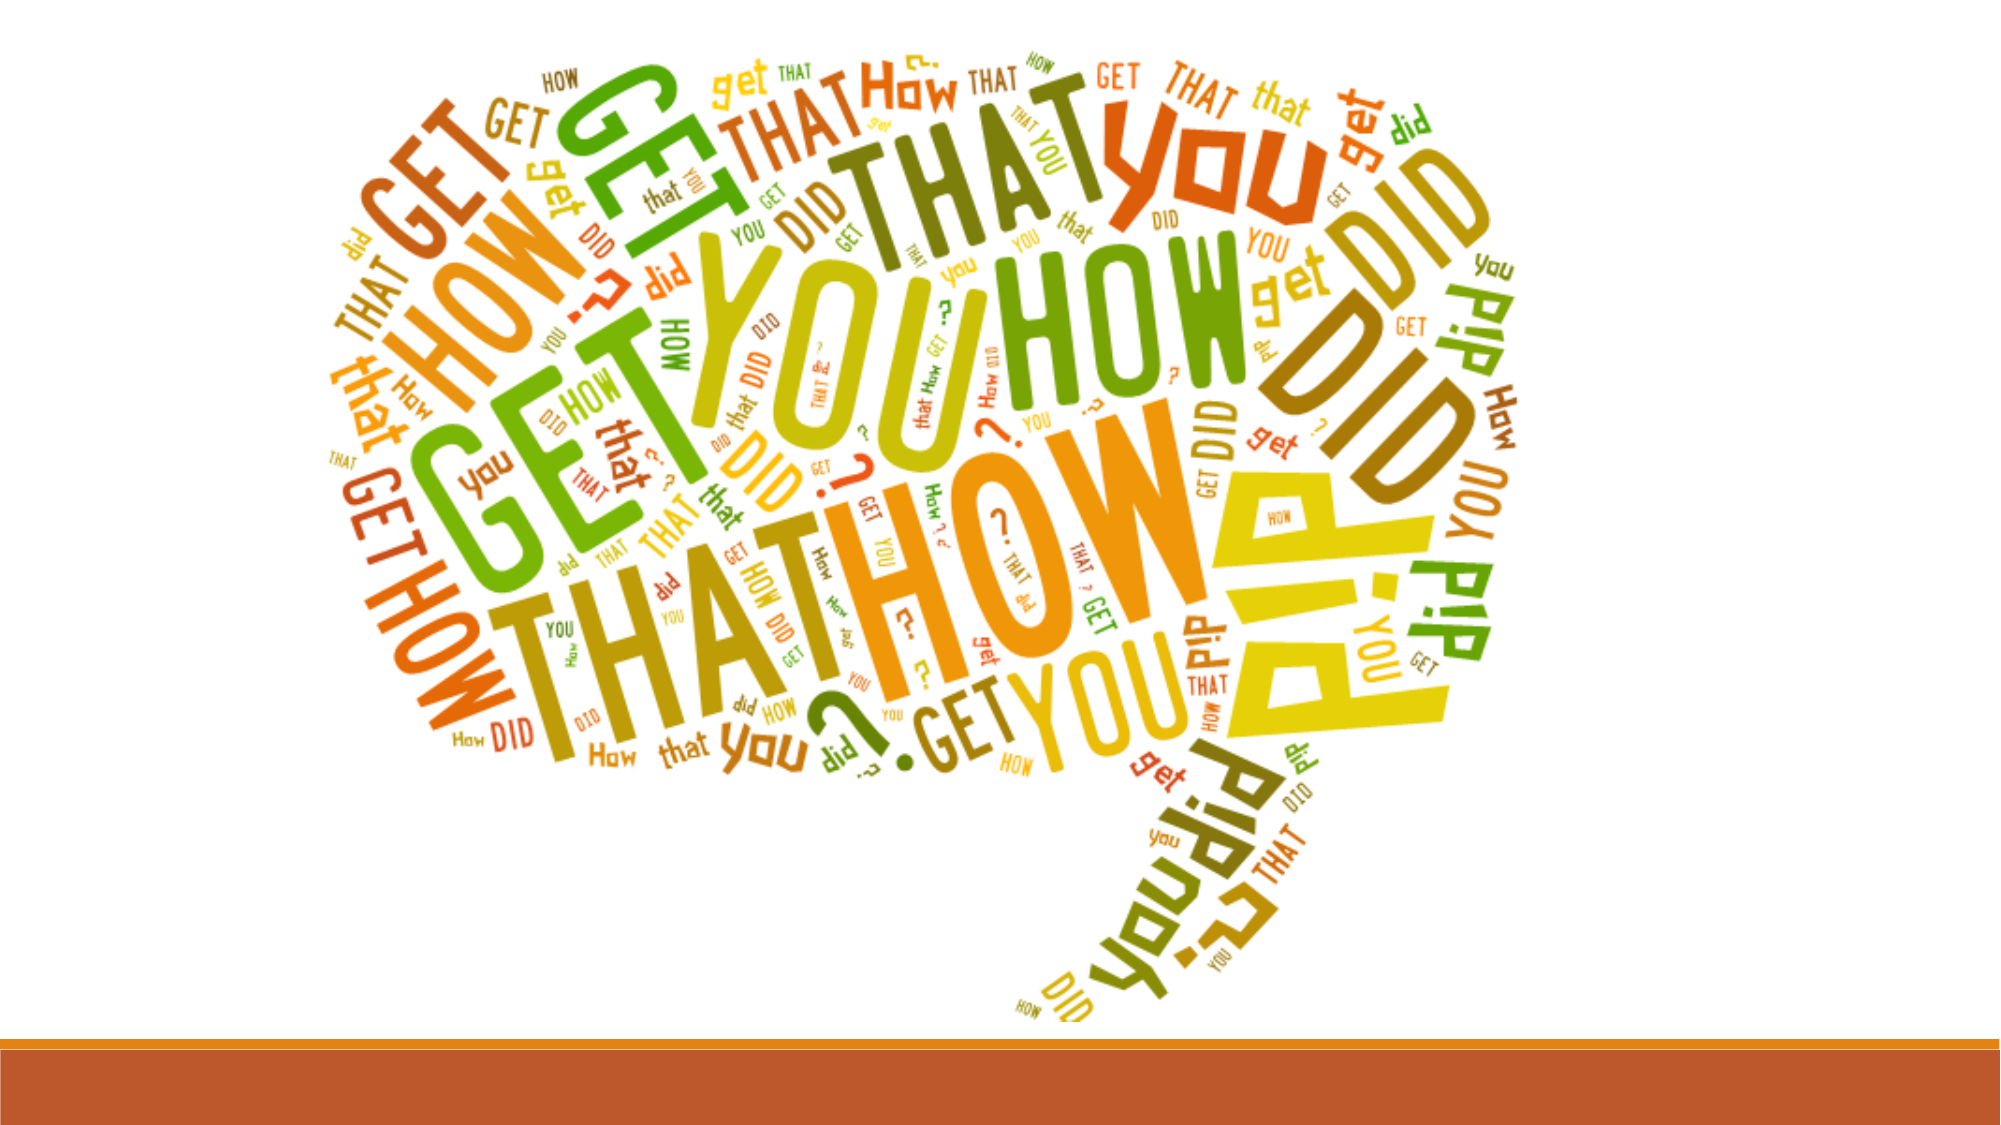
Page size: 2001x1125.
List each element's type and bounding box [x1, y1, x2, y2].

picture [276, 0, 1565, 1022]
